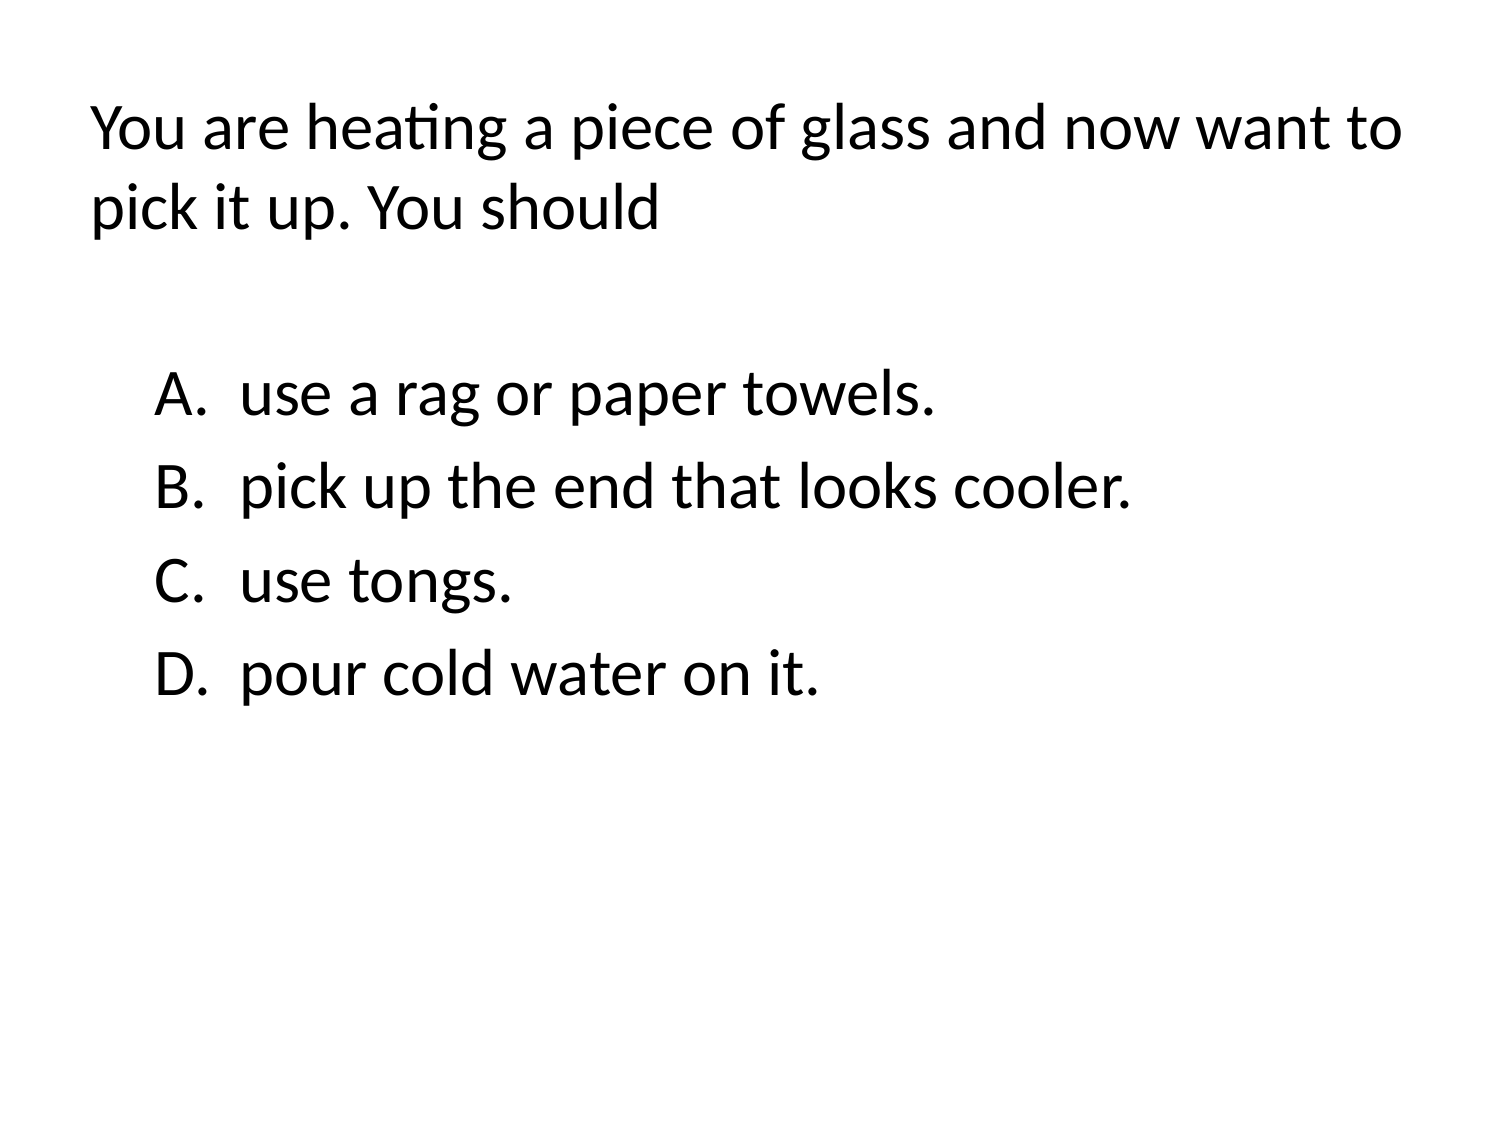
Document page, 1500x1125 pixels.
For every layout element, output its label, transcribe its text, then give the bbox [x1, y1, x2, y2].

list You are heating a piece of glass and now want to pick it up. You should use a rag or paper towels. pick up the end that looks cooler. use tongs. pour cold water on it. [75, 75, 1425, 1005]
